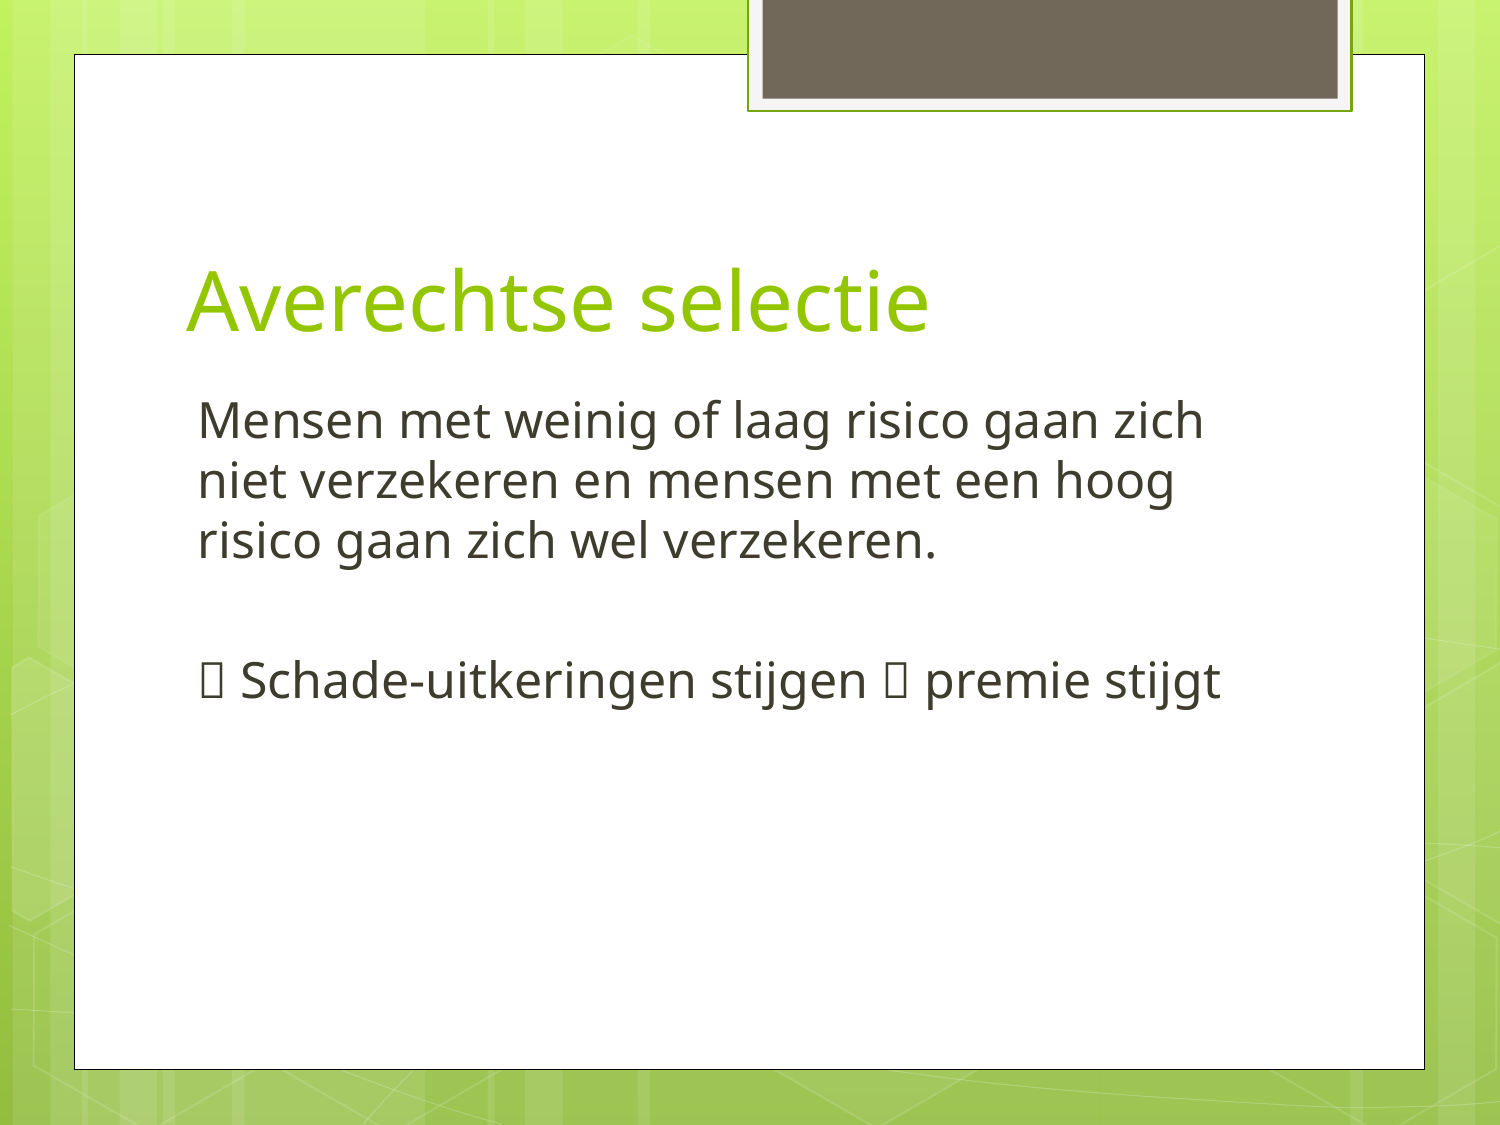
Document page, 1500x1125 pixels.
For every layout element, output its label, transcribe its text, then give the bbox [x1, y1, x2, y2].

title Averechtse selectie [171, 168, 1324, 357]
list Mensen met weinig of laag risico gaan zich niet verzekeren en mensen met een hoog risico gaan zich wel verzekeren.  Schade-uitkeringen stijgen  premie stijgt [171, 381, 1283, 957]
